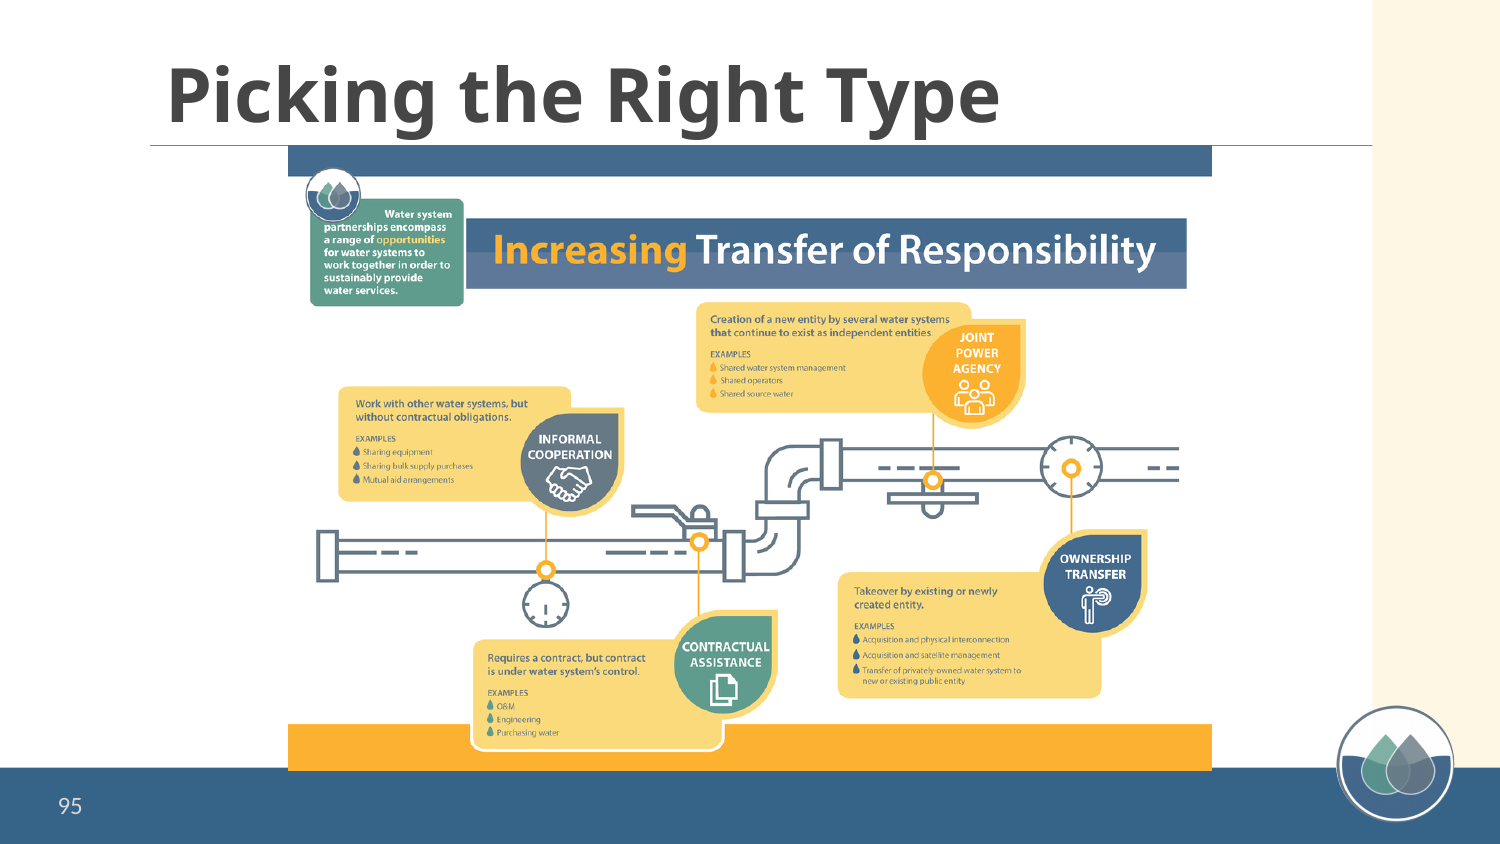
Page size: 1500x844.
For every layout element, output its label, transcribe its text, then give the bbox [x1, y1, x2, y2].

slide_number 95 [16, 782, 124, 828]
picture [287, 145, 1213, 771]
title Picking the Right Type [150, 21, 1373, 146]
